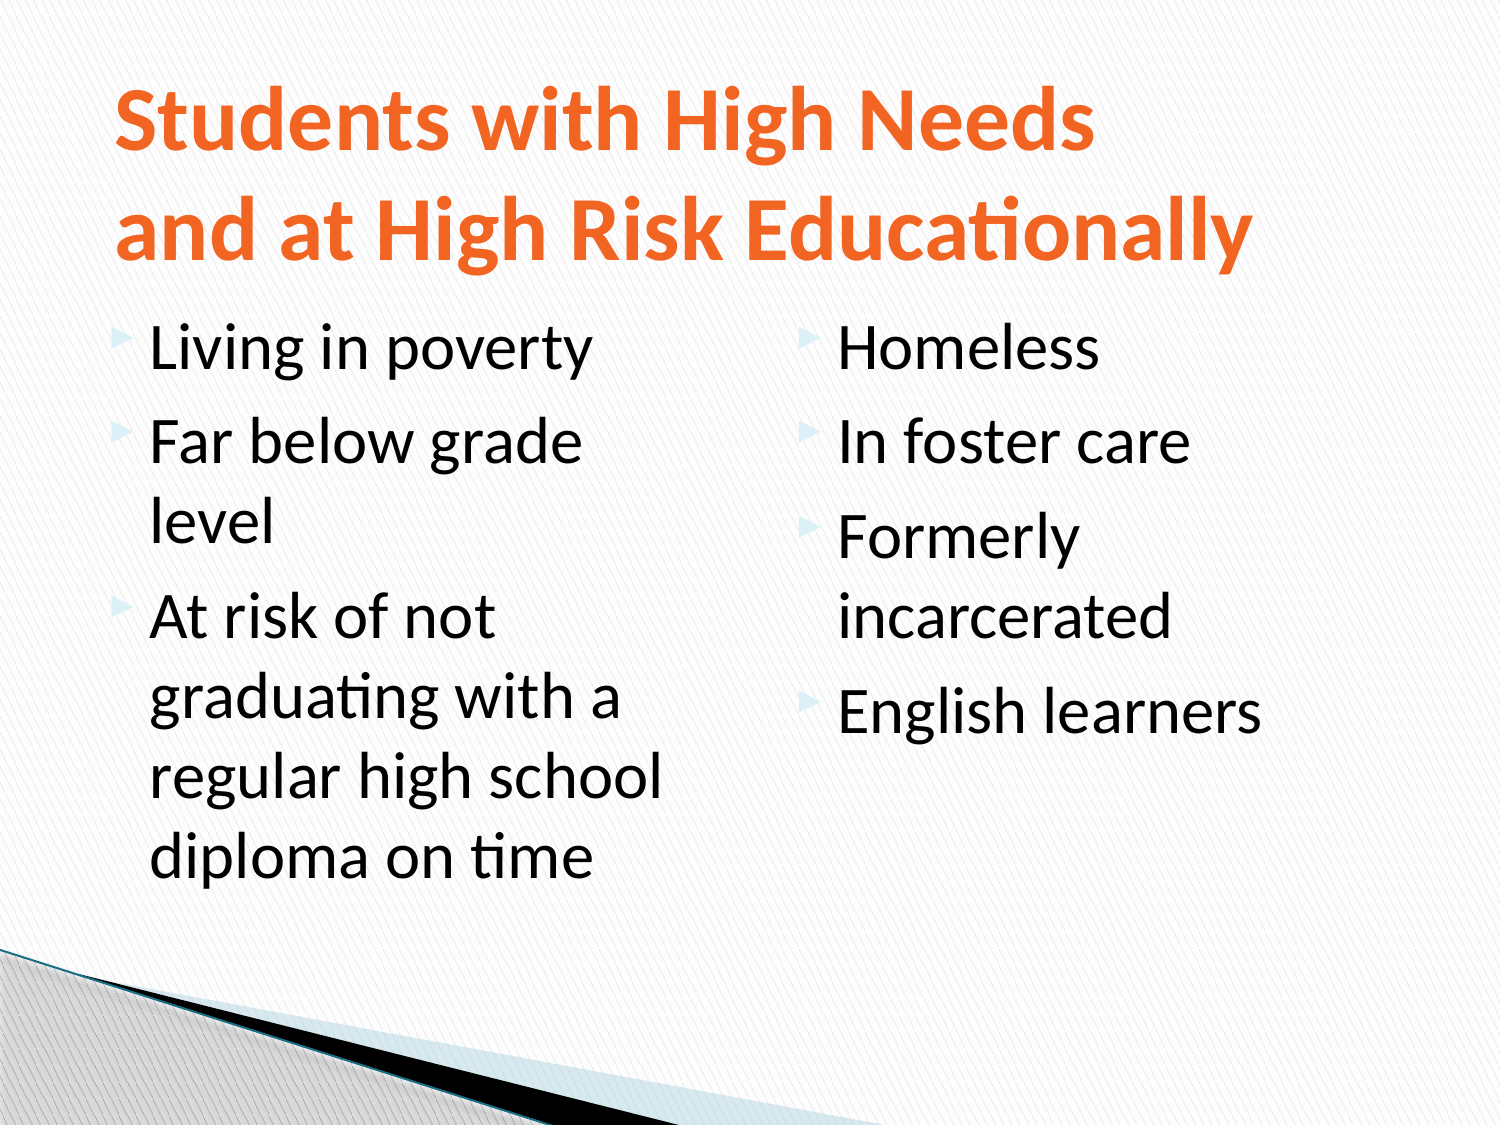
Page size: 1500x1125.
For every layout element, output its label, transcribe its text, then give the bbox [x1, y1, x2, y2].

list Living in poverty Far below grade level At risk of not graduating with a regular high school diploma on time [75, 295, 738, 1038]
title Students with High Needs and at High Risk Educationally [99, 75, 1450, 263]
list Homeless In foster care Formerly incarcerated English learners [762, 295, 1425, 1038]
